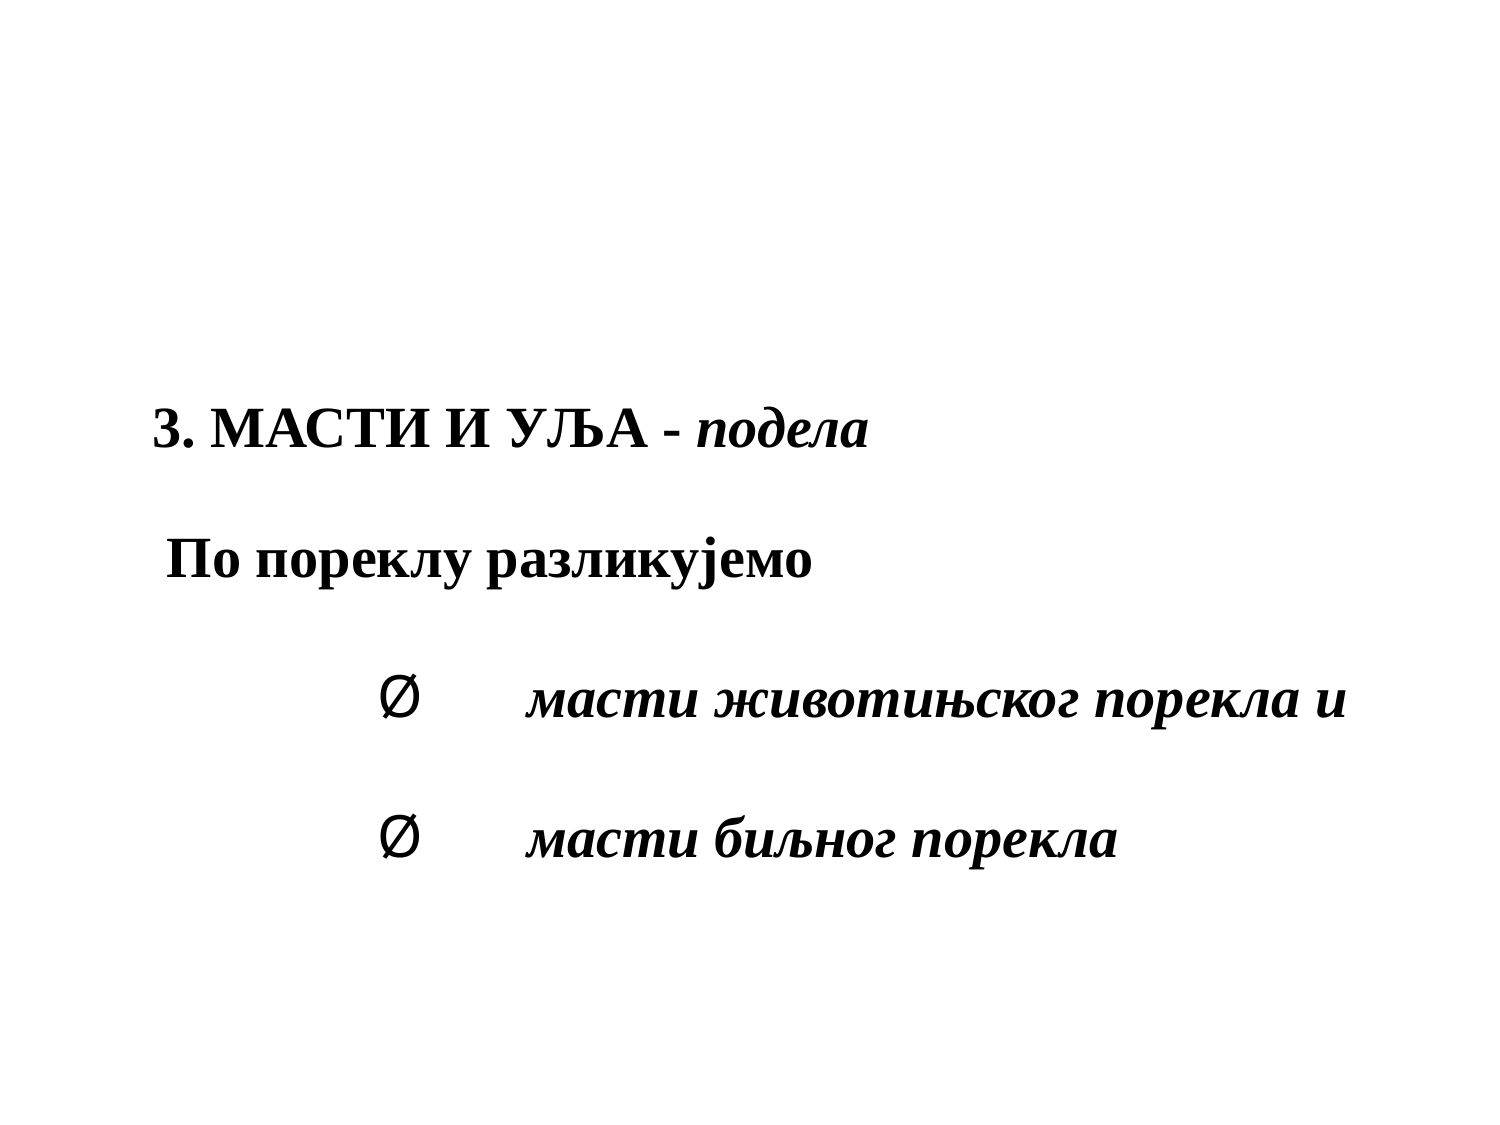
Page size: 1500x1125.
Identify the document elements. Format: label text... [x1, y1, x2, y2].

text_box 3. МАСТИ И УЉА - подела По пореклу разликујемо Ø масти животињског порекла и Ø масти биљног порекла [137, 382, 1388, 947]
